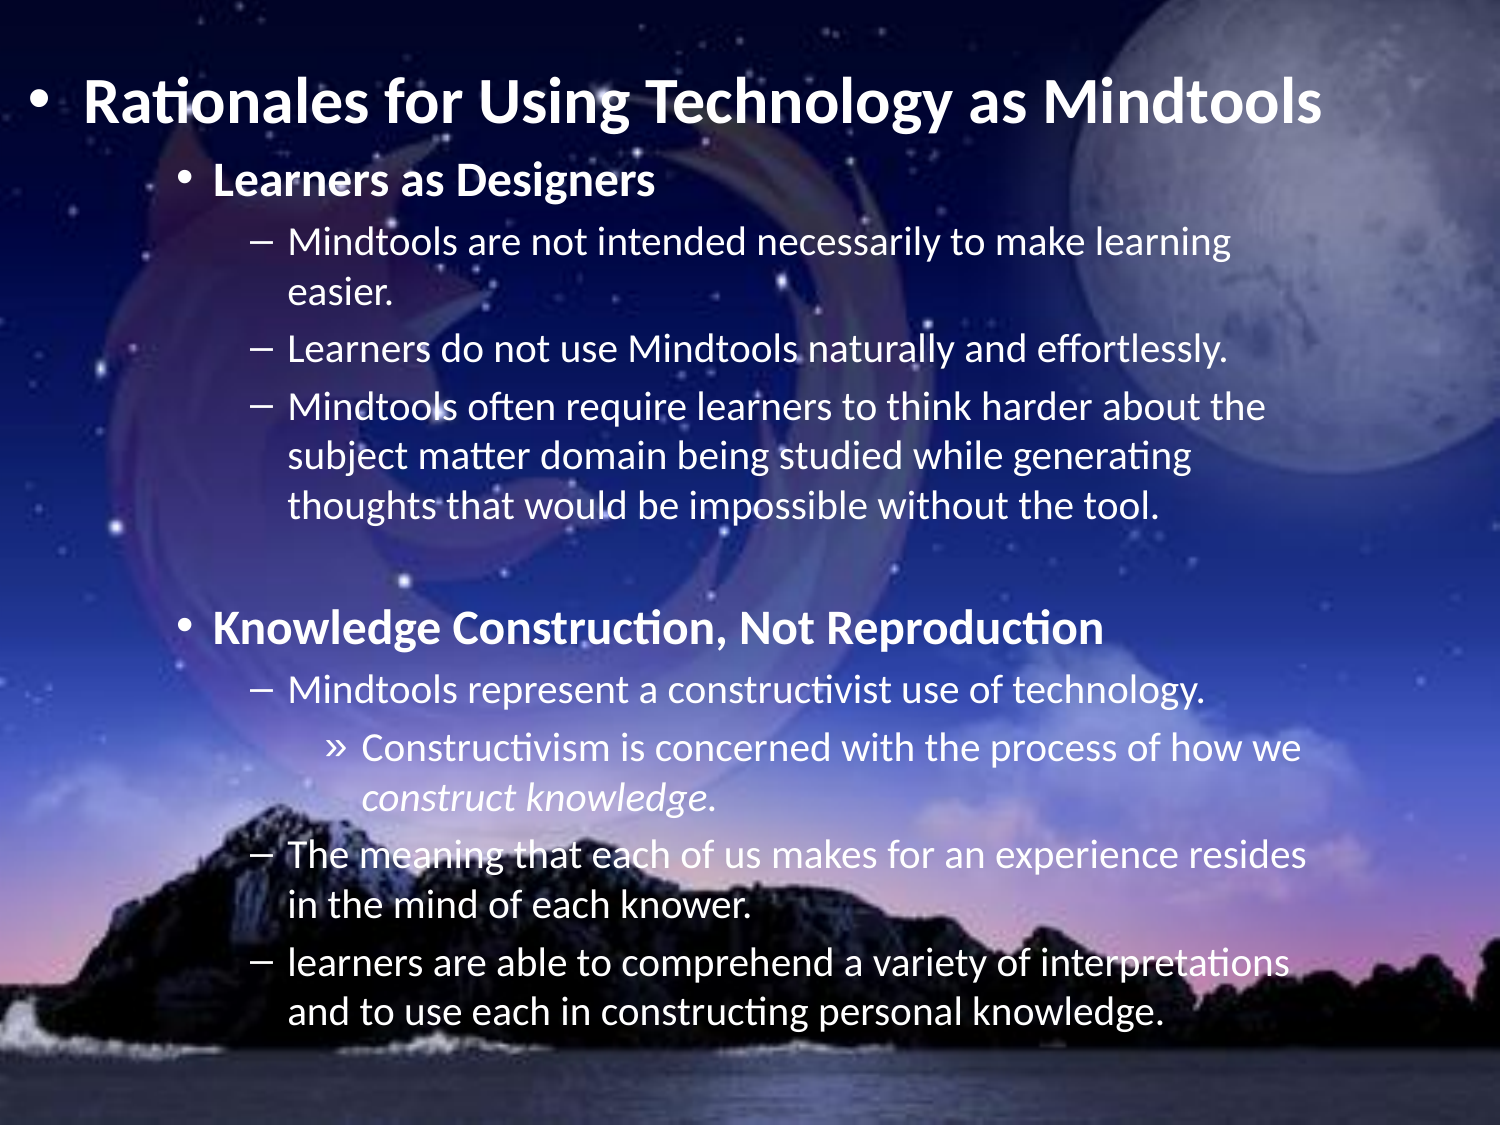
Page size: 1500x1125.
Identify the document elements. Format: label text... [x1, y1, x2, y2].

picture [0, 0, 1500, 1125]
list Rationales for Using Technology as Mindtools Learners as Designers Mindtools are not intended necessarily to make learning easier. Learners do not use Mindtools naturally and effortlessly. Mindtools often require learners to think harder about the subject matter domain being studied while generating thoughts that would be impossible without the tool. Knowledge Construction, Not Reproduction Mindtools represent a constructivist use of technology. Constructivism is concerned with the process of how we construct knowledge. The meaning that each of us makes for an experience resides in the mind of each knower. learners are able to comprehend a variety of interpretations and to use each in constructing personal knowledge. [12, 50, 1363, 1050]
